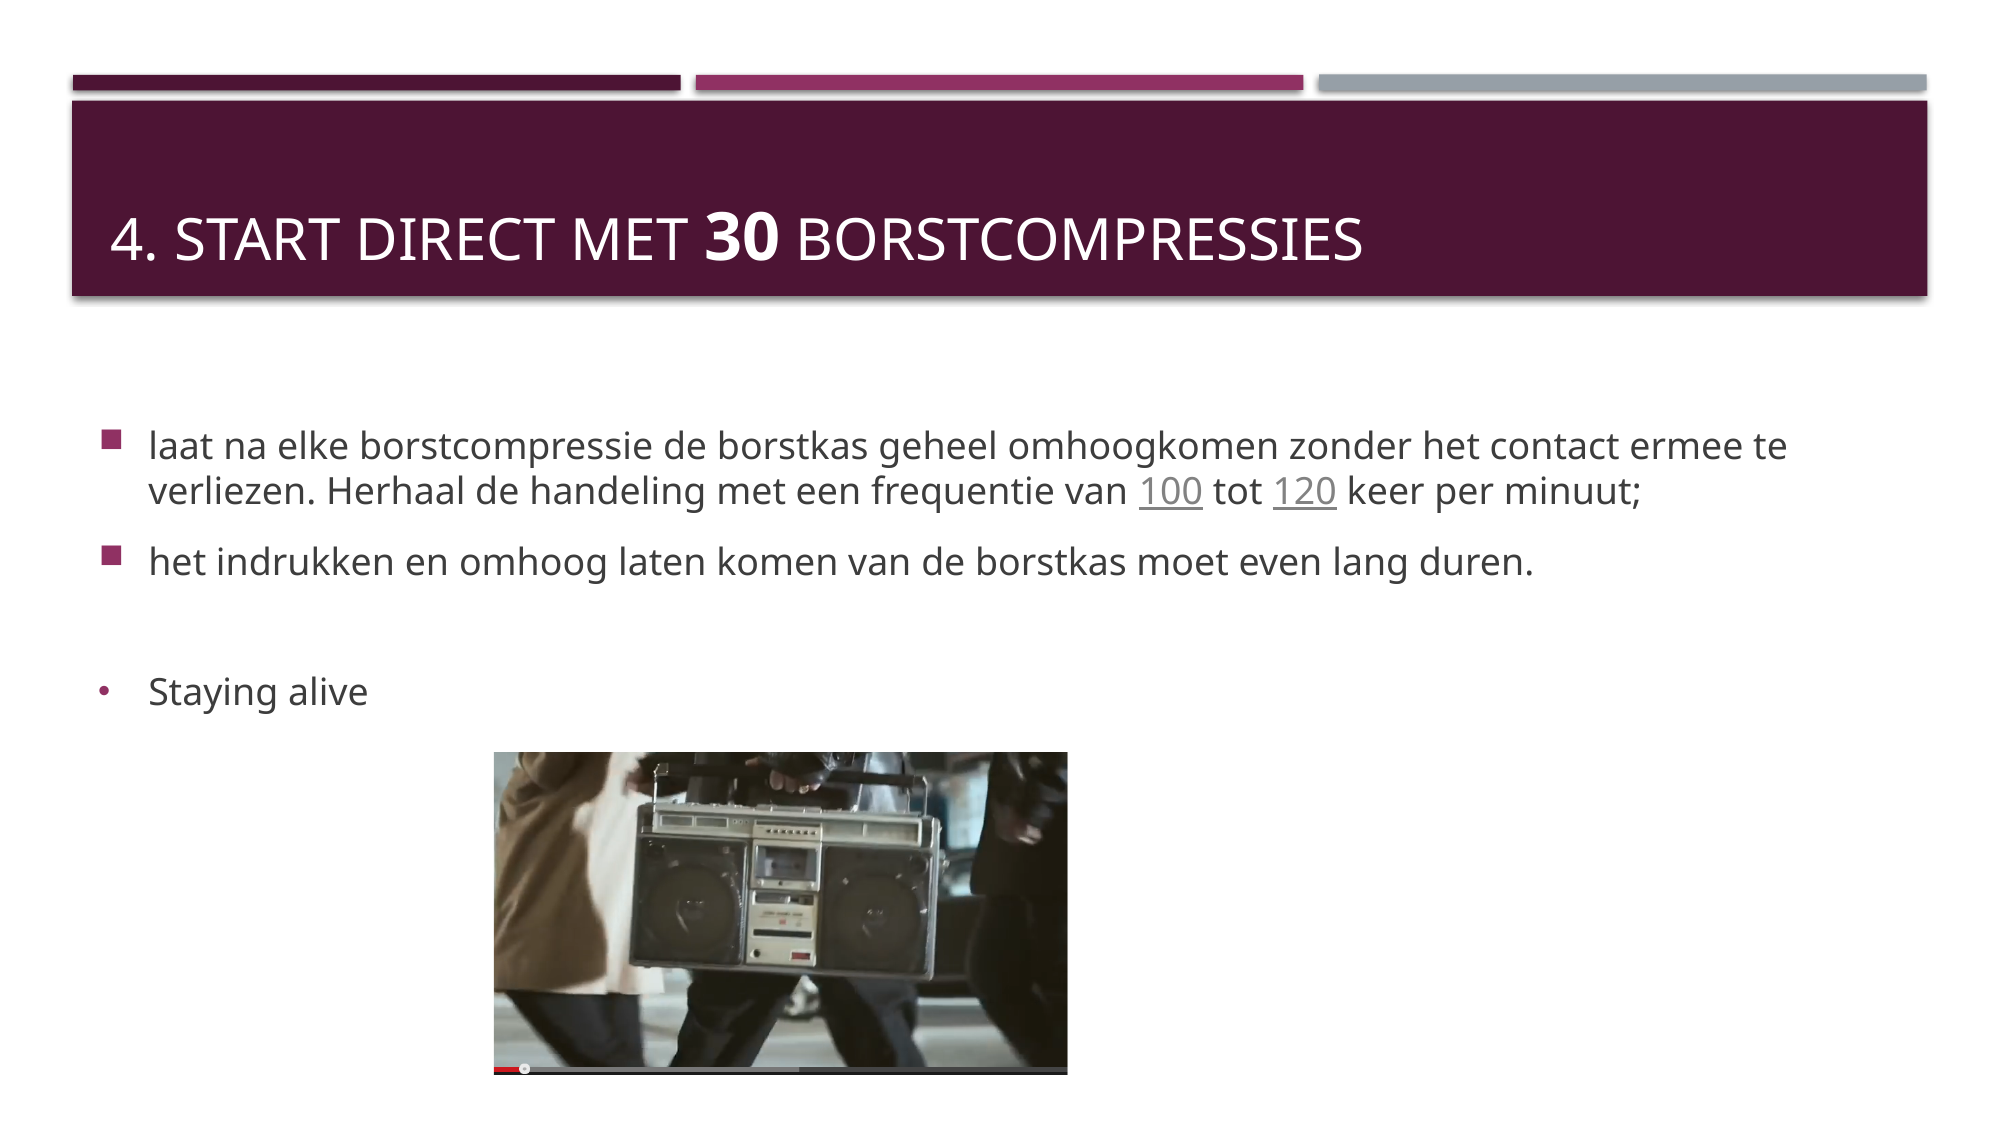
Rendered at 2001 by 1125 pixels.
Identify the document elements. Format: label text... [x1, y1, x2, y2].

picture [493, 751, 1069, 1075]
list laat na elke borstcompressie de borstkas geheel omhoogkomen zonder het contact ermee te verliezen. Herhaal de handeling met een frequentie van 100 tot 120 keer per minuut; het indrukken en omhoog laten komen van de borstkas moet even lang duren. Staying alive [83, 298, 1893, 902]
title 4. Start direct met 30 borstcompressies [95, 115, 1905, 282]
